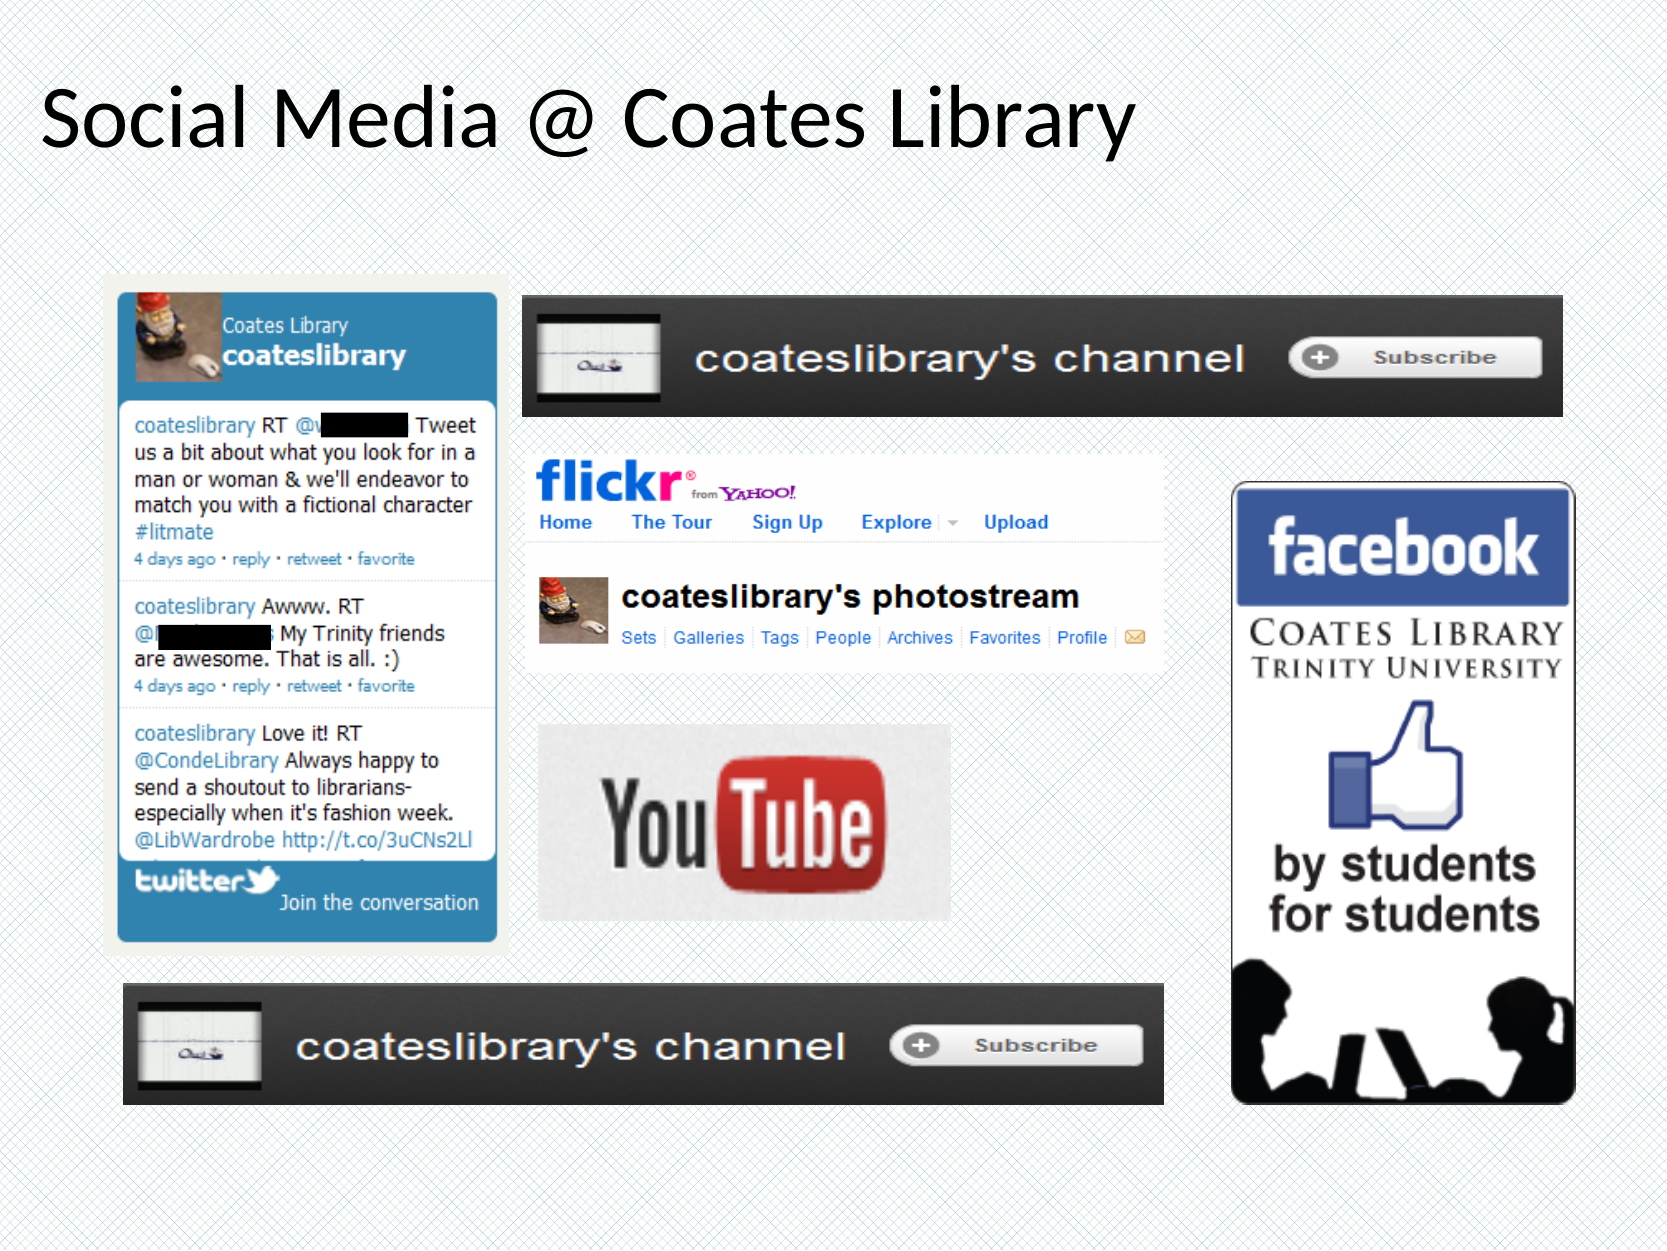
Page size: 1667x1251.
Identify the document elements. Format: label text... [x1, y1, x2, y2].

picture [522, 295, 1563, 418]
title Social Media @ Coates Library [40, 65, 1441, 233]
picture [525, 454, 1164, 674]
picture [123, 983, 1164, 1105]
picture [1231, 481, 1577, 1105]
picture [102, 274, 509, 956]
picture [537, 724, 951, 921]
